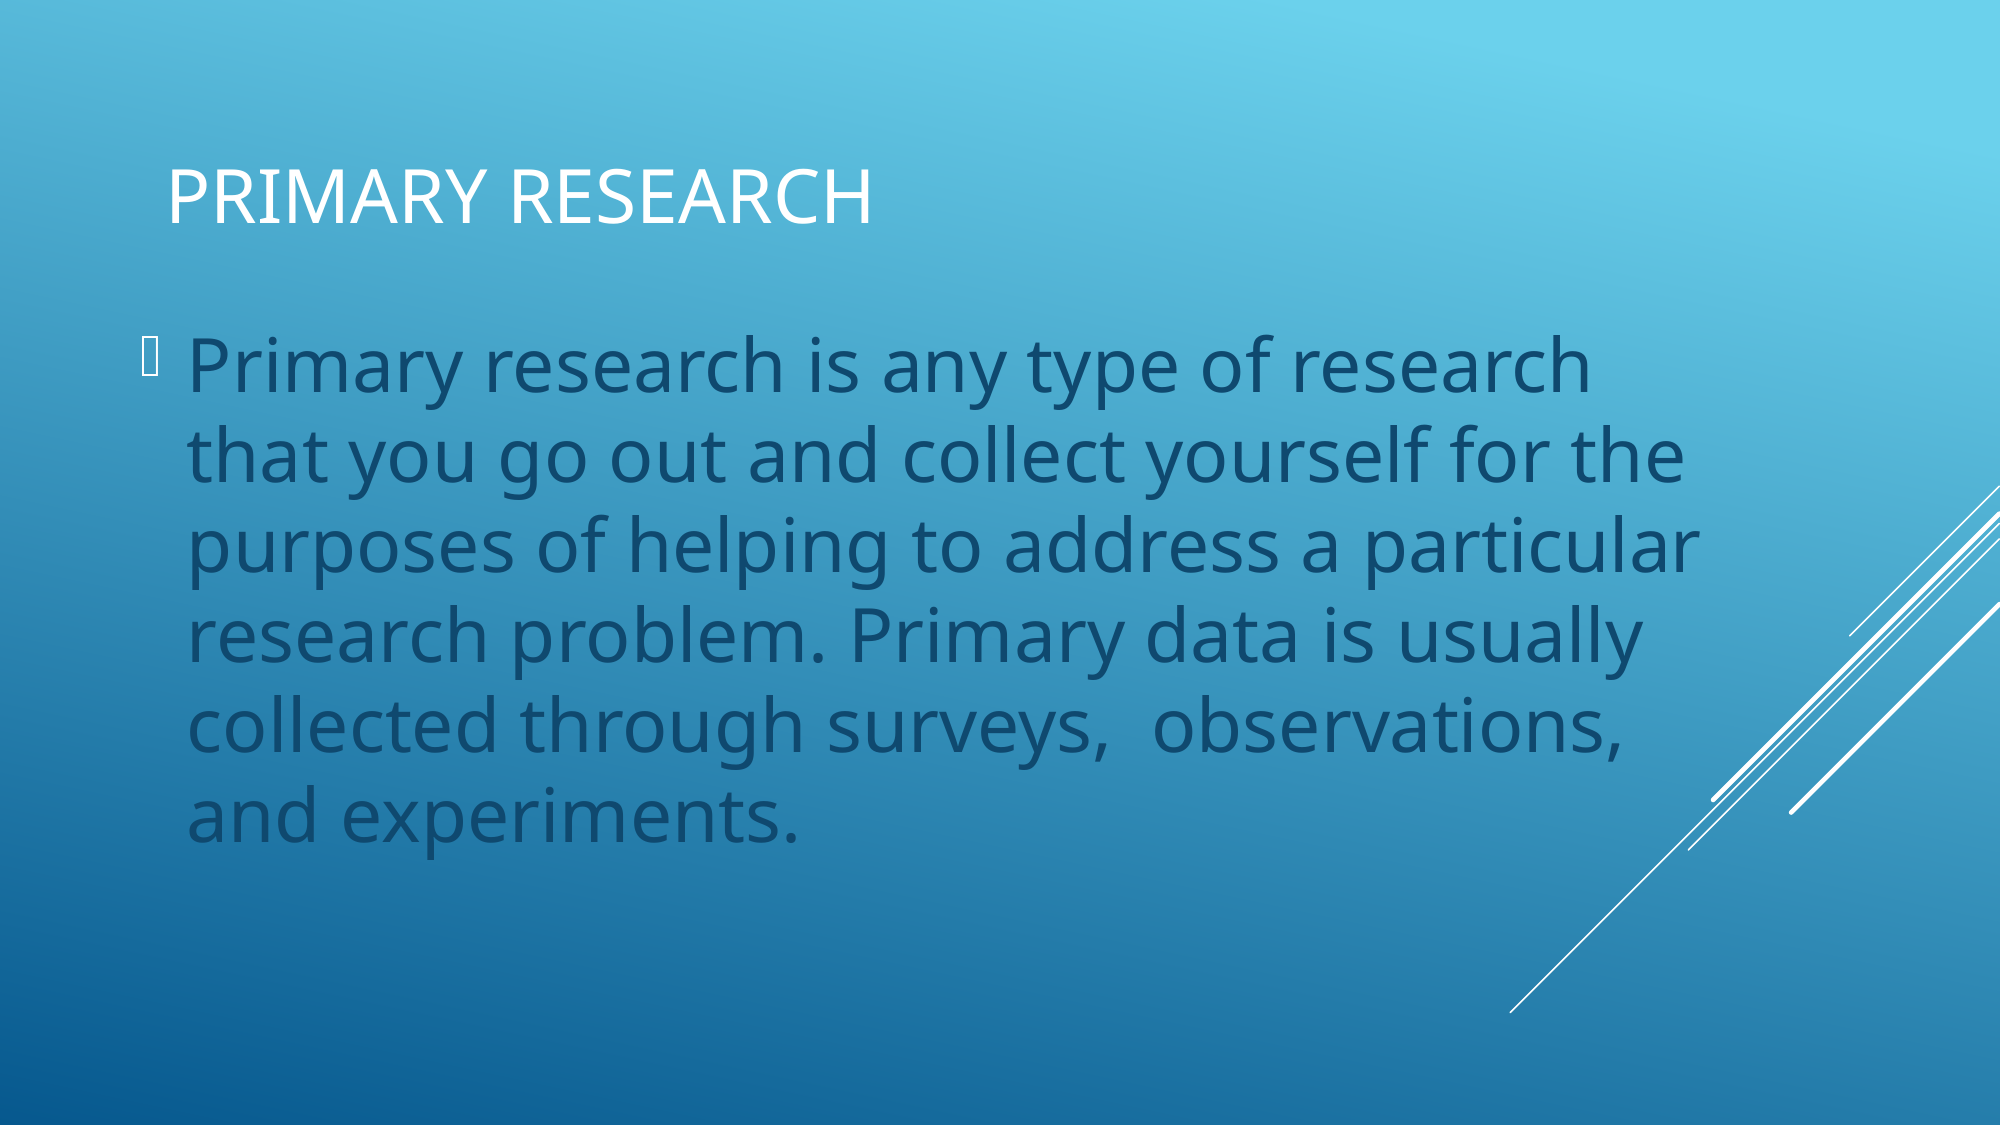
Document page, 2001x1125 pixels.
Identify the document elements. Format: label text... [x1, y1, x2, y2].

list Primary research is any type of research that you go out and collect yourself for the purposes of helping to address a particular research problem. Primary data is usually collected through surveys, observations, and experiments. [125, 249, 1771, 925]
title Primary Research [150, 99, 1850, 288]
